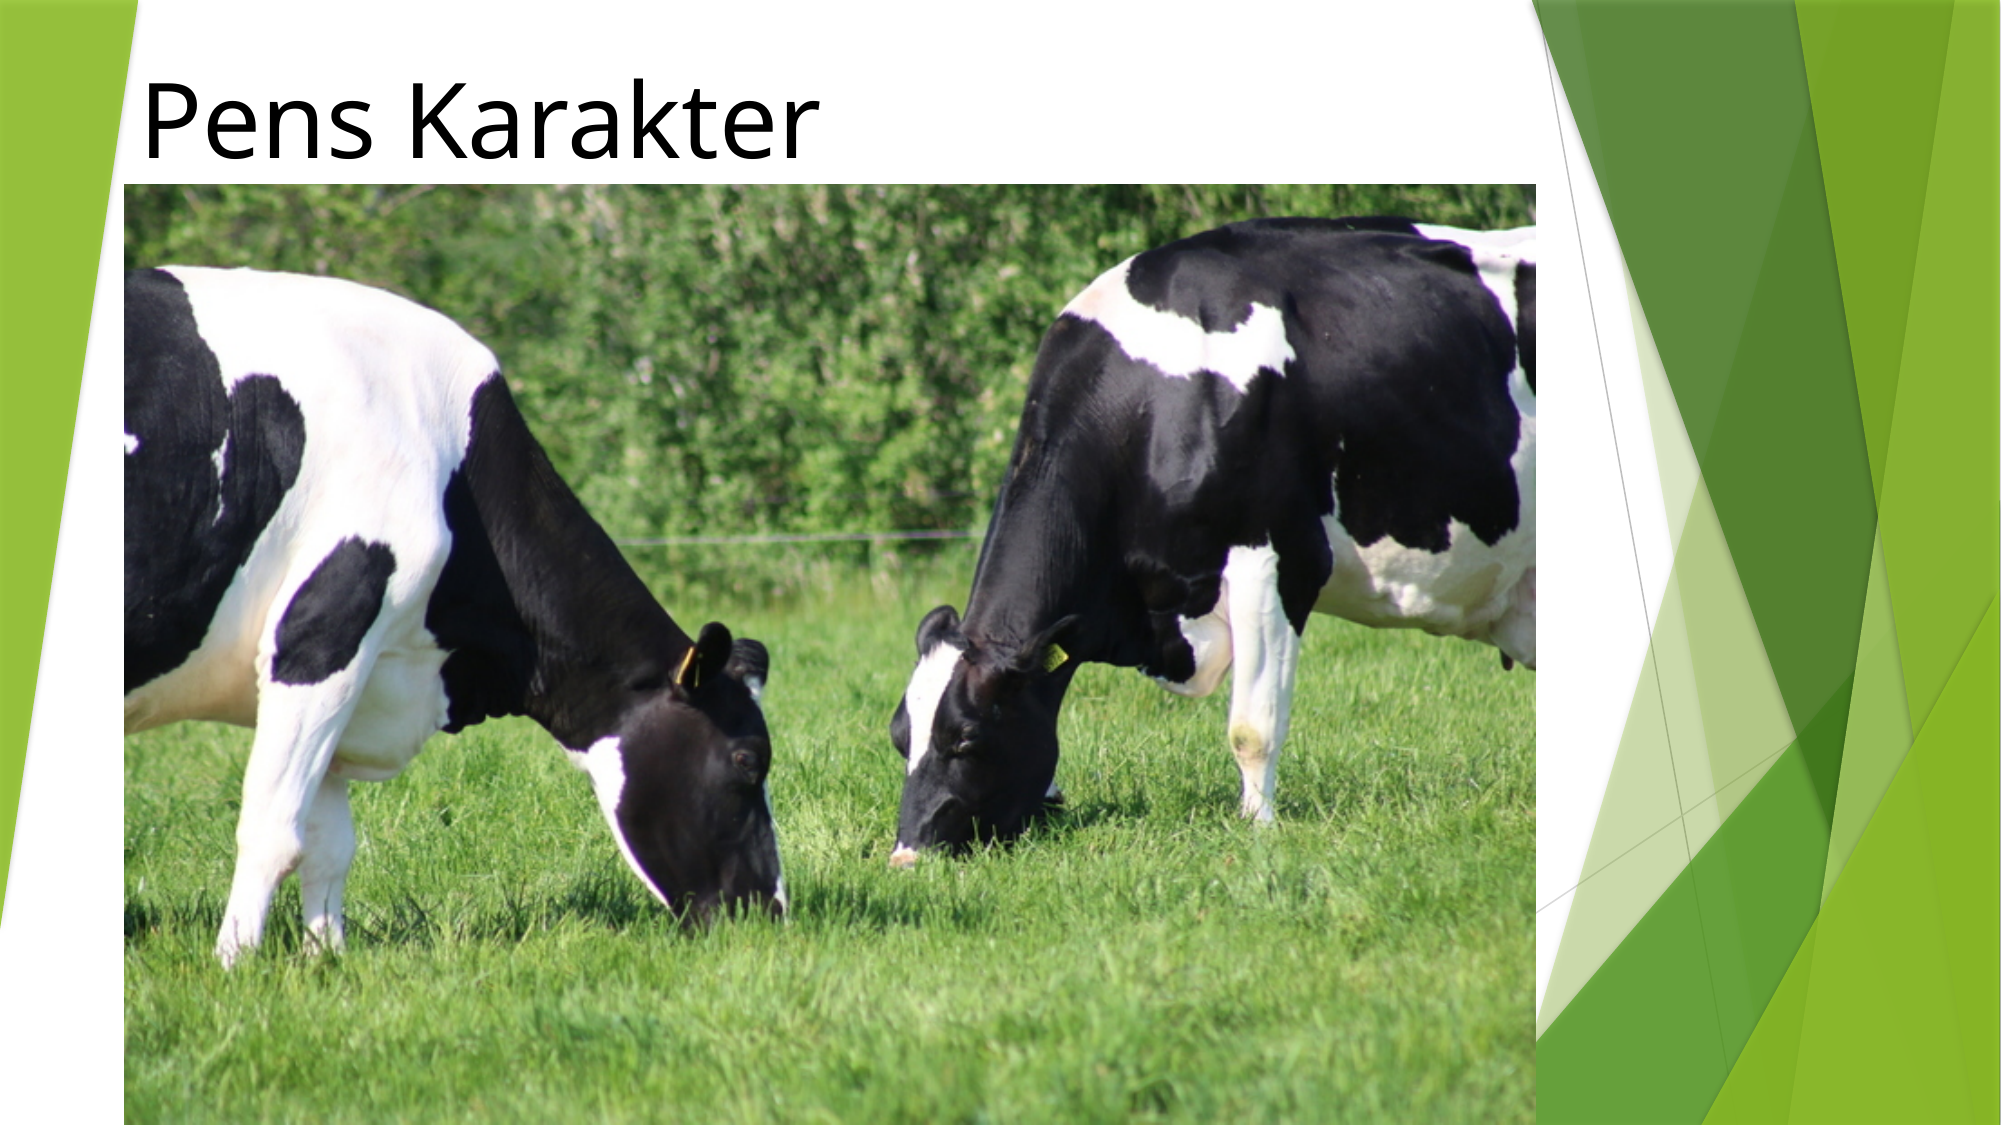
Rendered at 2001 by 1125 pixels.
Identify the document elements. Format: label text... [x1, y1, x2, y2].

picture [123, 183, 1537, 1125]
title Pens Karakter [124, 45, 1625, 188]
